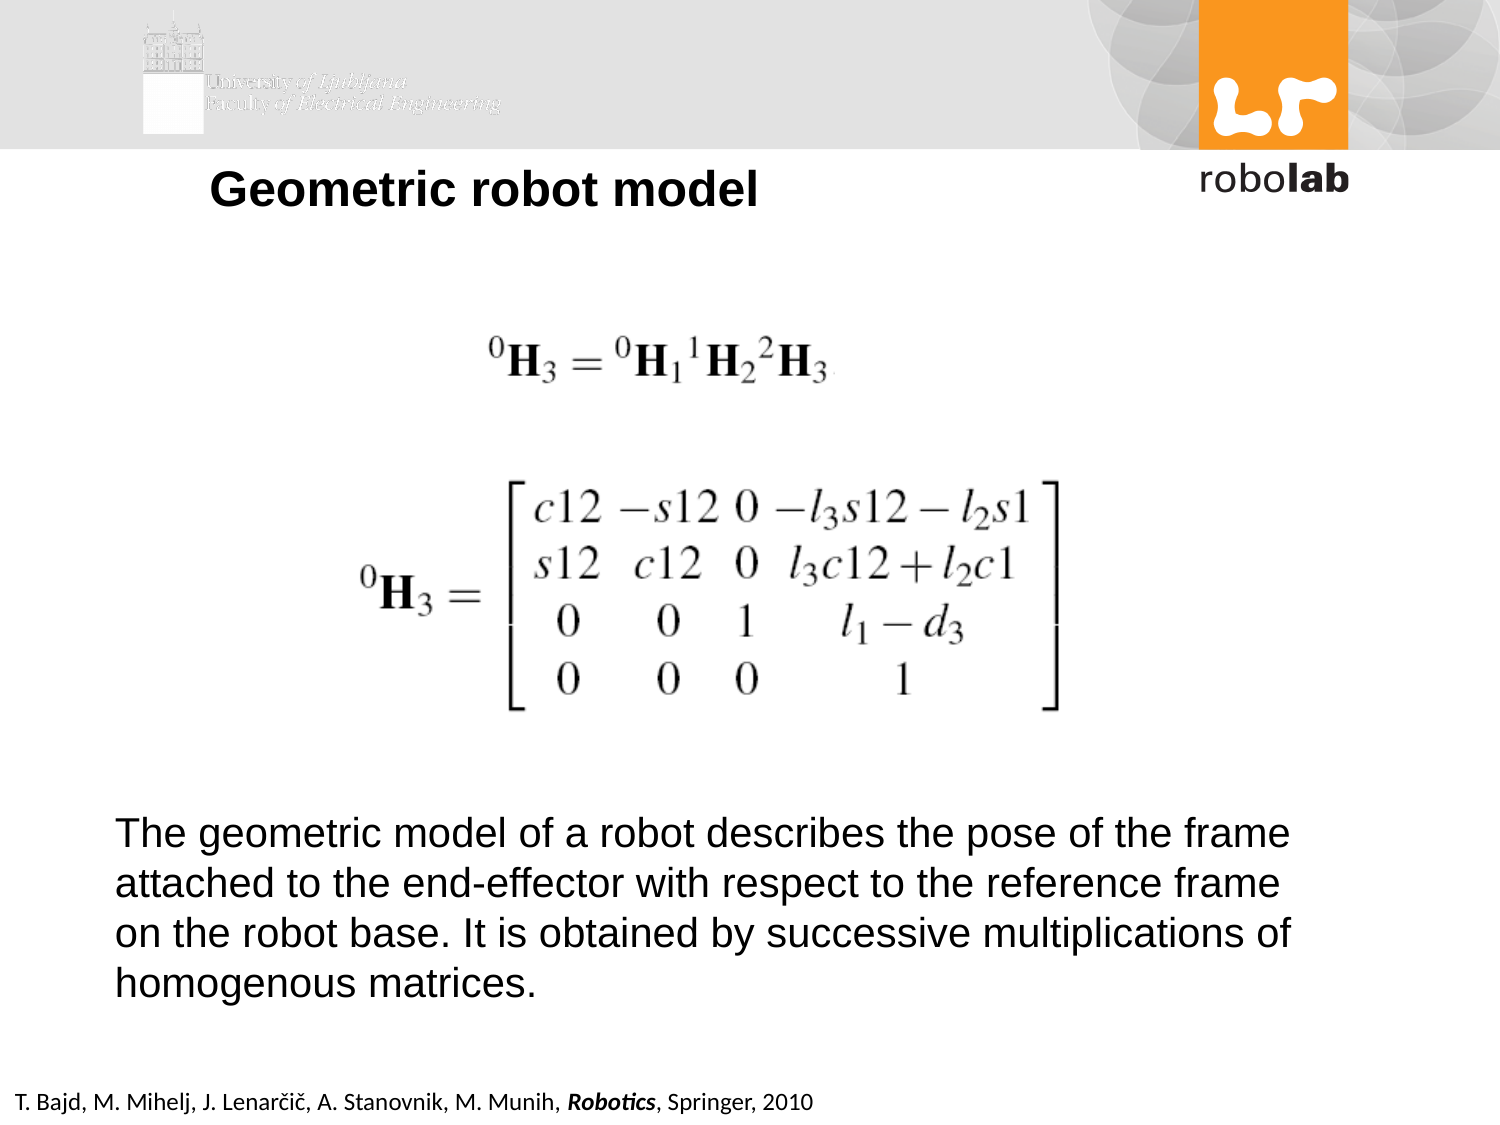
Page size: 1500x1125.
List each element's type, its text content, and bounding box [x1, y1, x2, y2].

picture [998, 0, 1500, 196]
picture [458, 302, 836, 407]
picture [143, 10, 501, 134]
text_box Geometric robot model [194, 148, 1062, 224]
text_box The geometric model of a robot describes the pose of the frame attached to the end-effector with respect to the reference frame on the robot base. It is obtained by successive multiplications of homogenous matrices. [100, 798, 1329, 1014]
picture [312, 444, 1065, 731]
